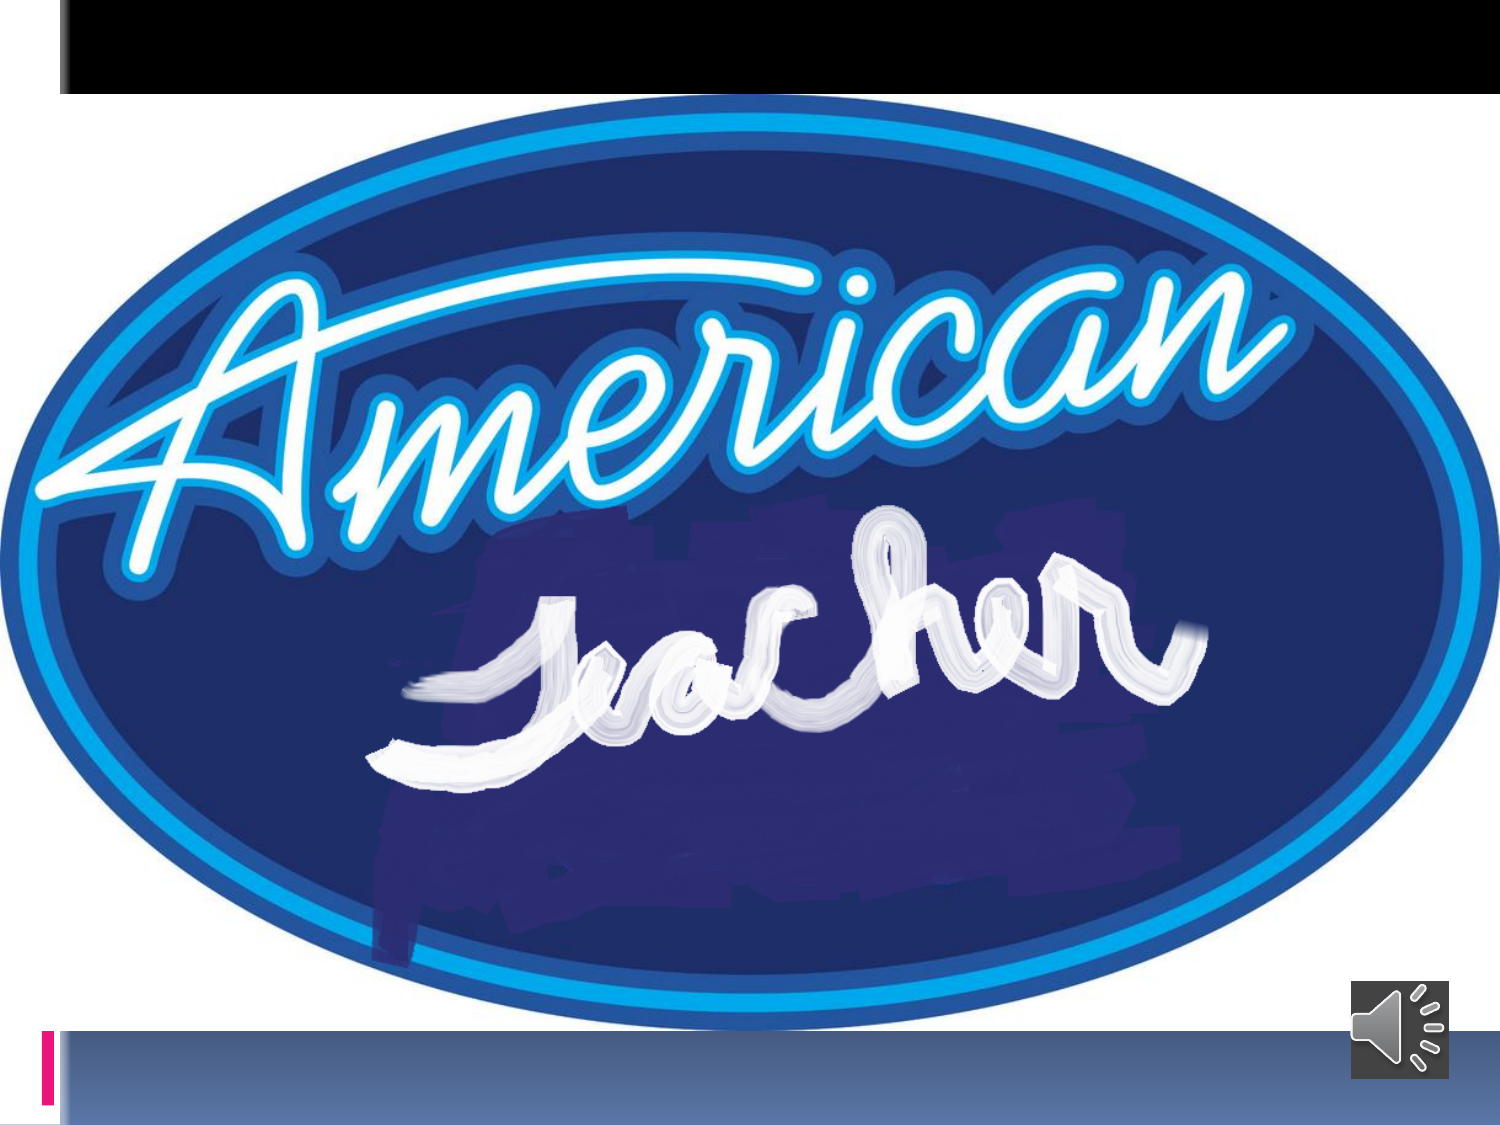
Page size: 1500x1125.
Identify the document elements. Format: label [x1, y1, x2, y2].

picture [0, 94, 1500, 1031]
picture [1349, 979, 1451, 1081]
